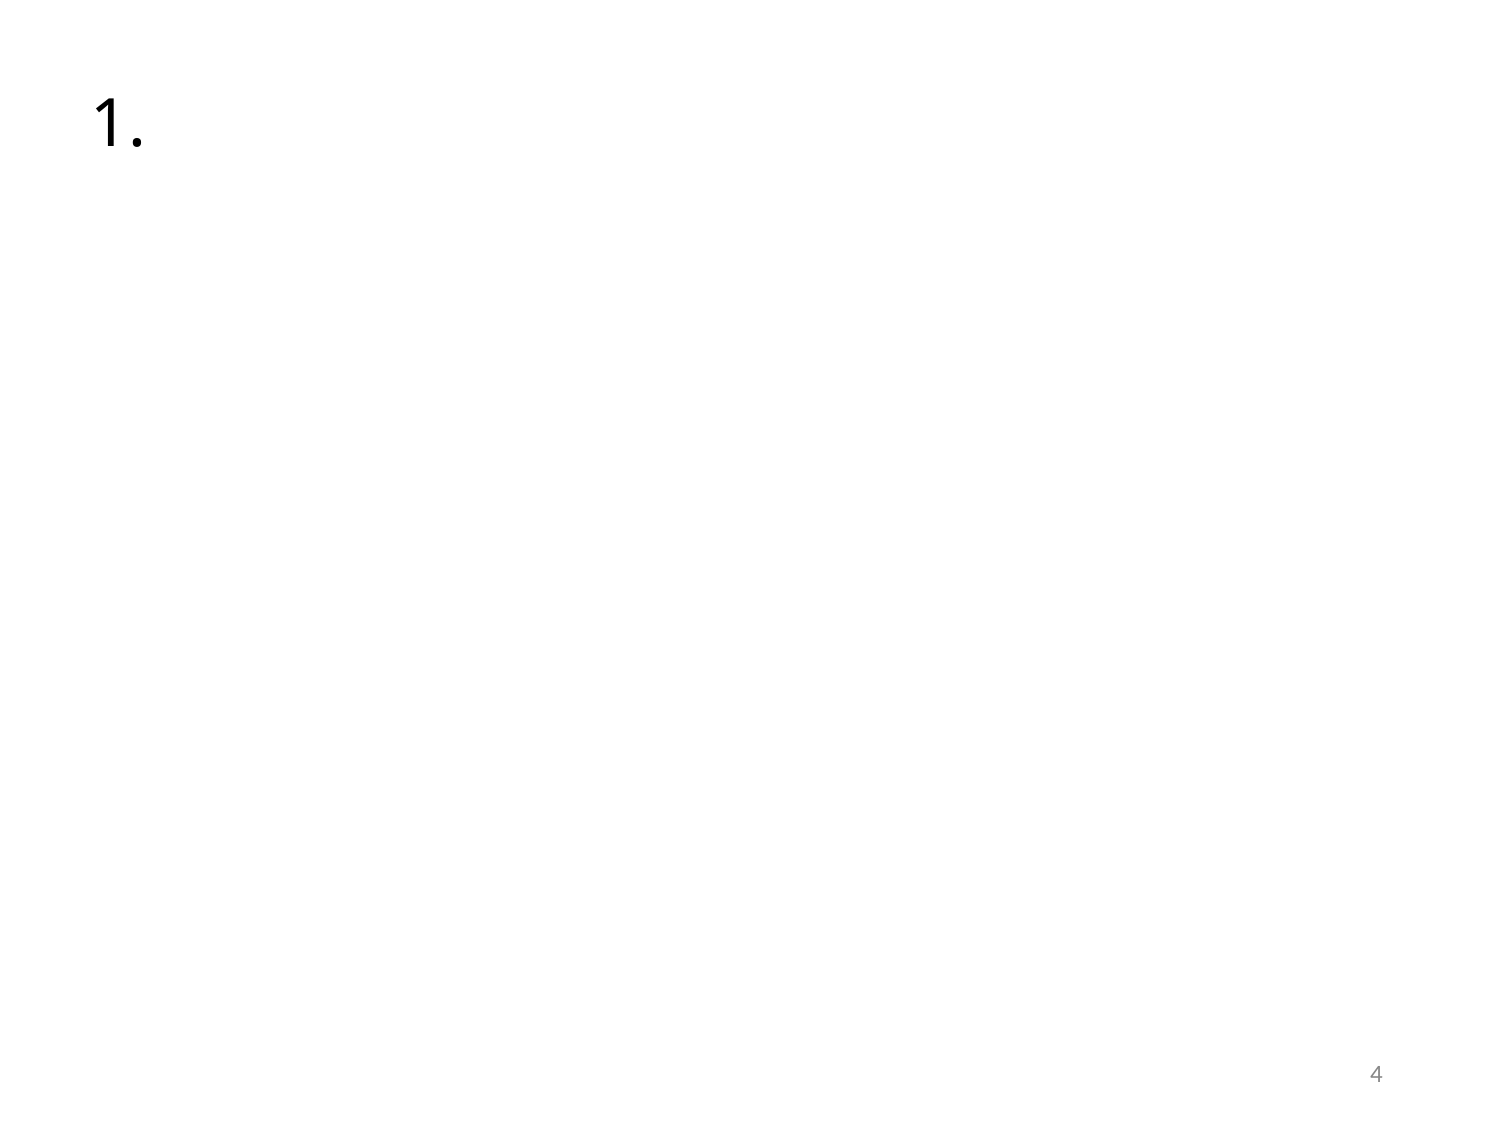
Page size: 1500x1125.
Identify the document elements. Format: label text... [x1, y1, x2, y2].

slide_number 4 [1060, 1042, 1398, 1103]
text_box 1. [75, 87, 1388, 163]
